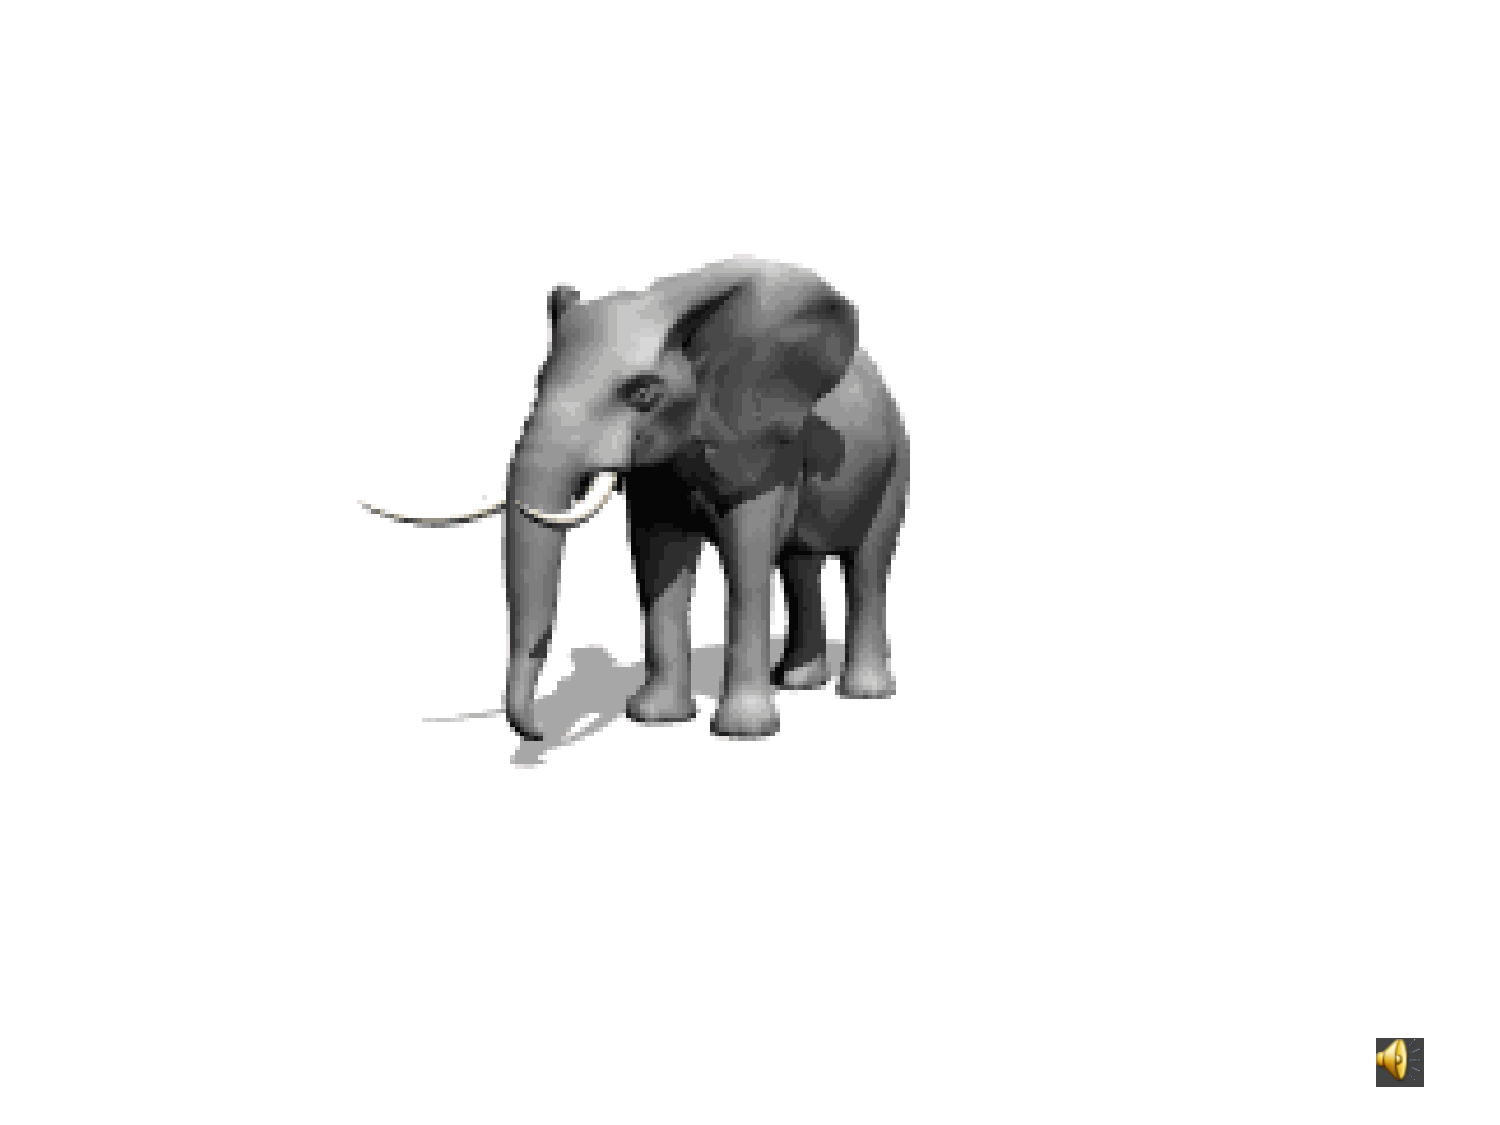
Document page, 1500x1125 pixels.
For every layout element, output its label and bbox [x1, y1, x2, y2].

picture [339, 222, 938, 775]
picture [1374, 1037, 1426, 1088]
